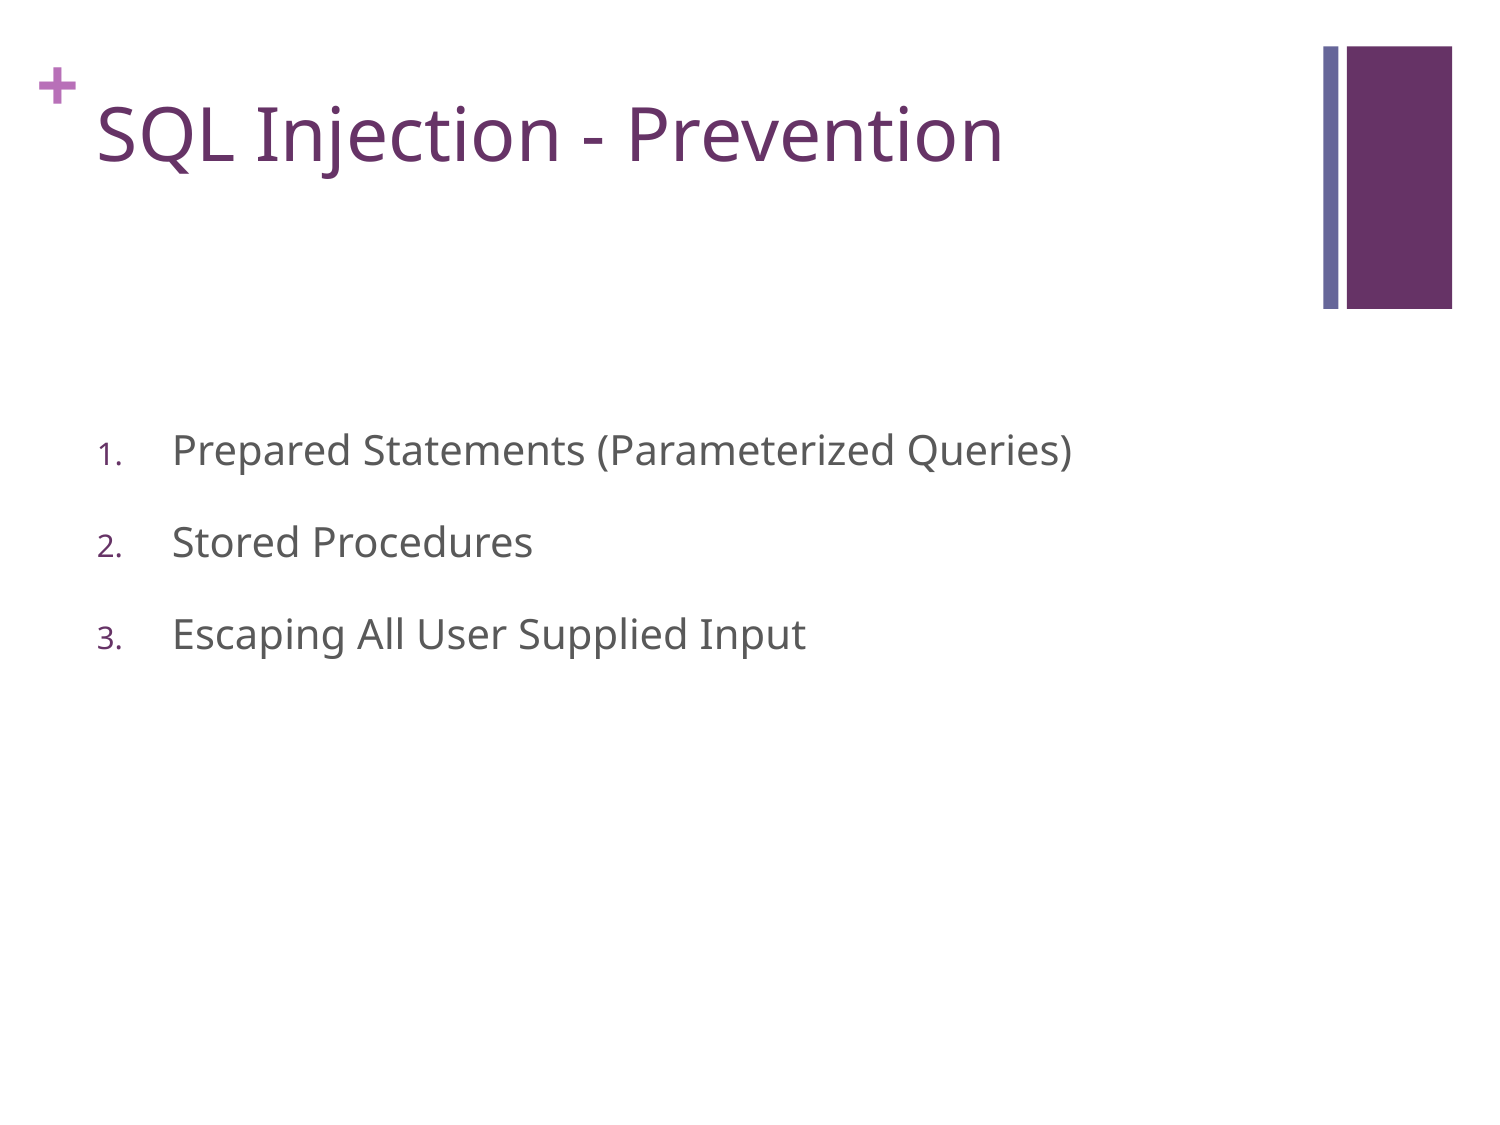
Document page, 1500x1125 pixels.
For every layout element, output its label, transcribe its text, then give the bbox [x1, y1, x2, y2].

list Prepared Statements (Parameterized Queries) Stored Procedures Escaping All User Supplied Input [81, 324, 1322, 1005]
title SQL Injection - Prevention [81, 79, 1322, 263]
